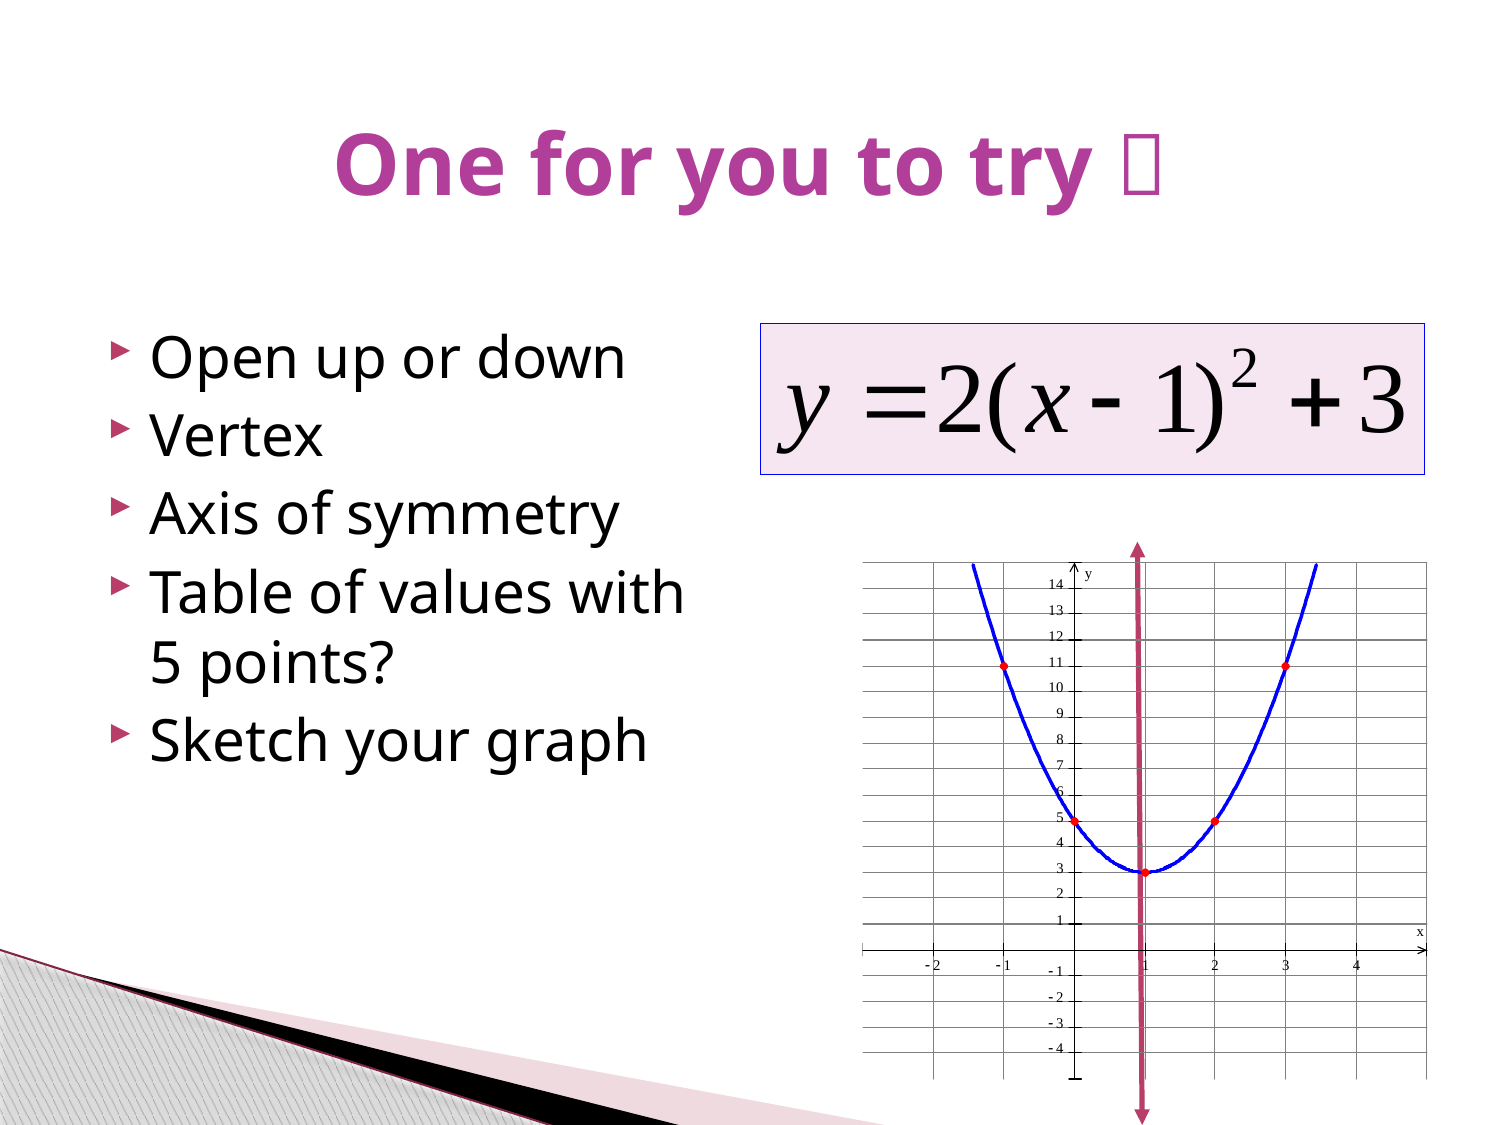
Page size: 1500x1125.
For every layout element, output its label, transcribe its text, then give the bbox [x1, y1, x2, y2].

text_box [1137, 541, 1143, 562]
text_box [1137, 1092, 1143, 1125]
picture [862, 562, 1429, 1081]
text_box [760, 323, 1425, 476]
title One for you to try  [75, 47, 1425, 275]
list Open up or down Vertex Axis of symmetry Table of values with 5 points? Sketch your graph [75, 312, 738, 988]
